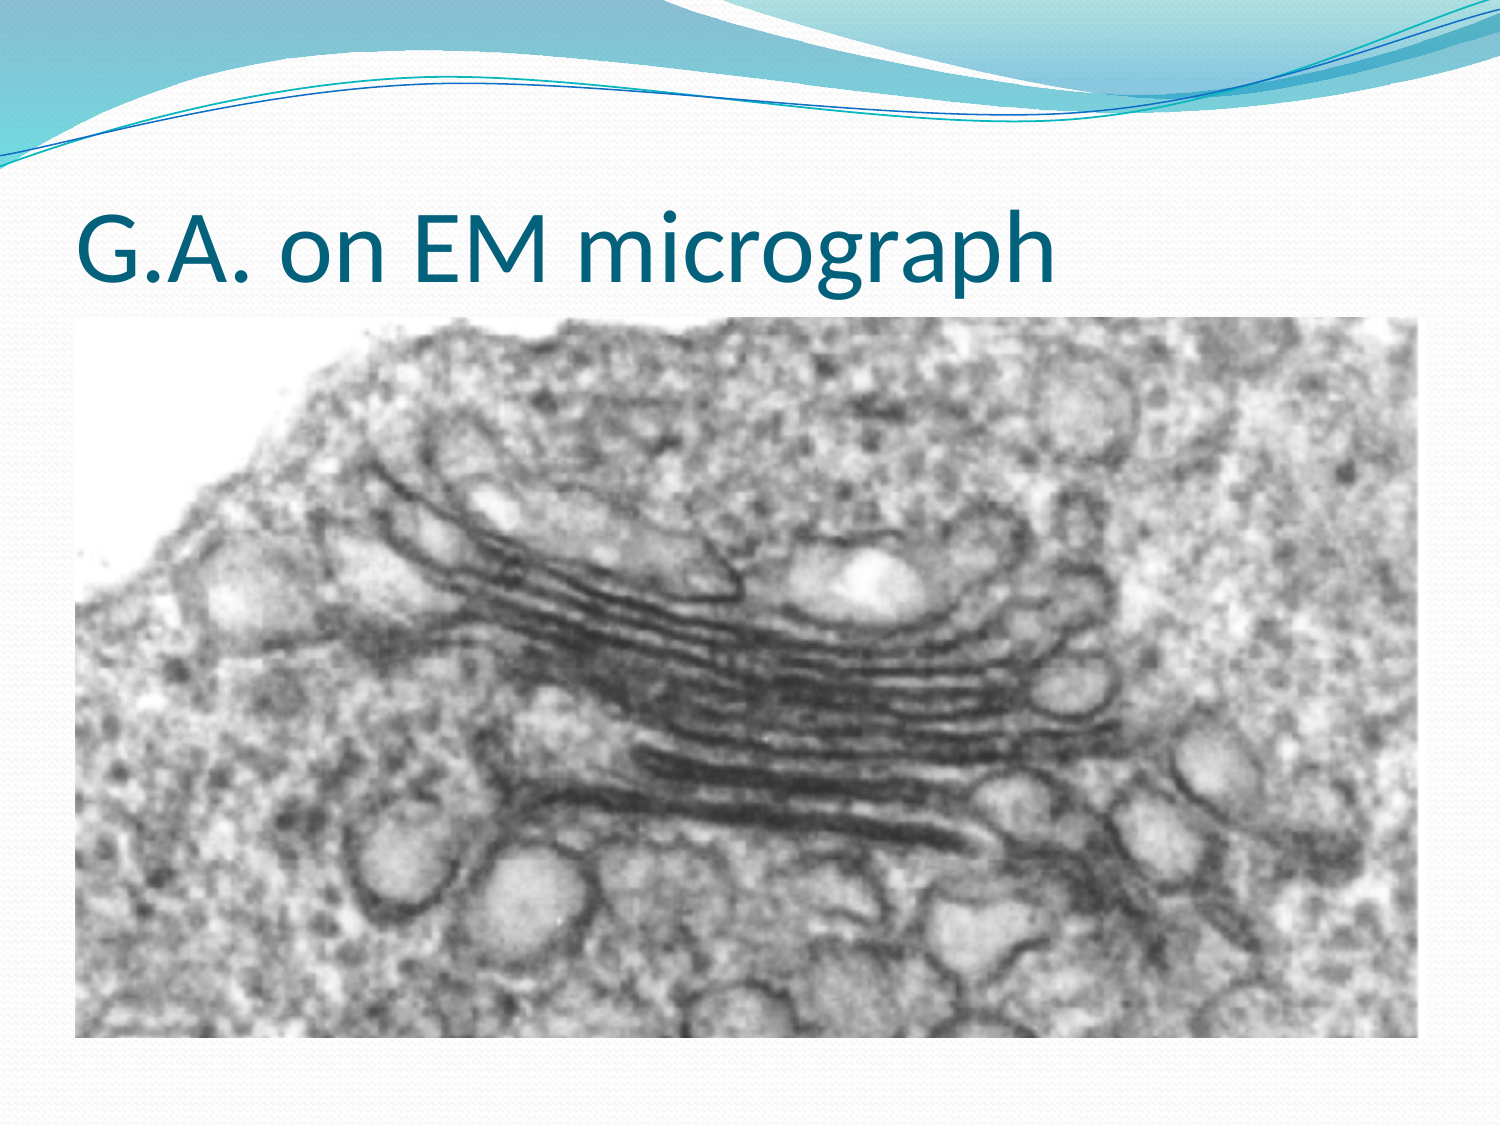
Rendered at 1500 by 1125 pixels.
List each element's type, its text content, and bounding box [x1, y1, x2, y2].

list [74, 317, 1426, 1038]
title G.A. on EM micrograph [75, 115, 1425, 303]
